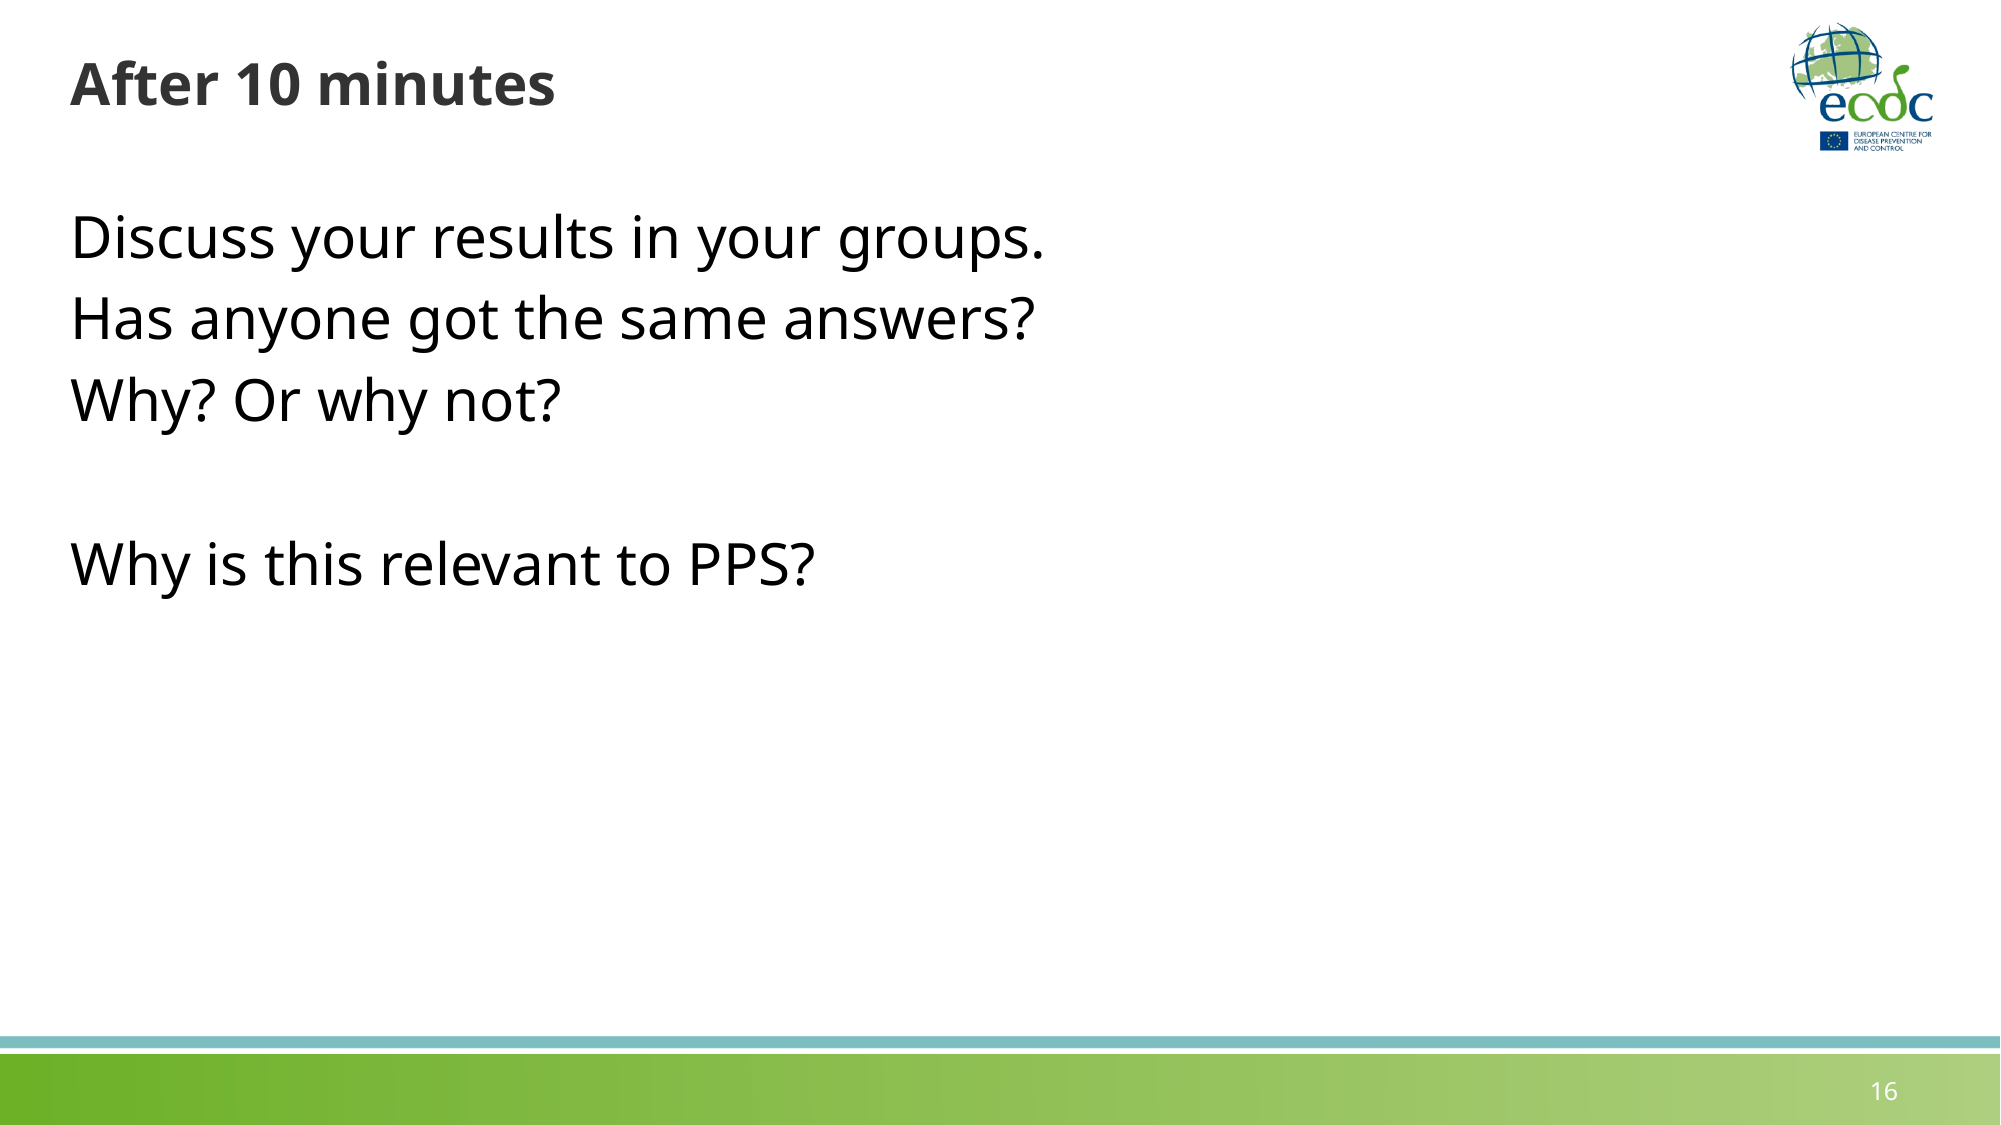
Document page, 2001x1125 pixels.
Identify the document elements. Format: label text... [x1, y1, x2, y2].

picture [0, 0, 2000, 1125]
list Discuss your results in your groups. Has anyone got the same answers? Why? Or why not? Why is this relevant to PPS? [70, 207, 1936, 1025]
title After 10 minutes [70, 54, 1764, 186]
slide_number 16 [1494, 1062, 1914, 1123]
